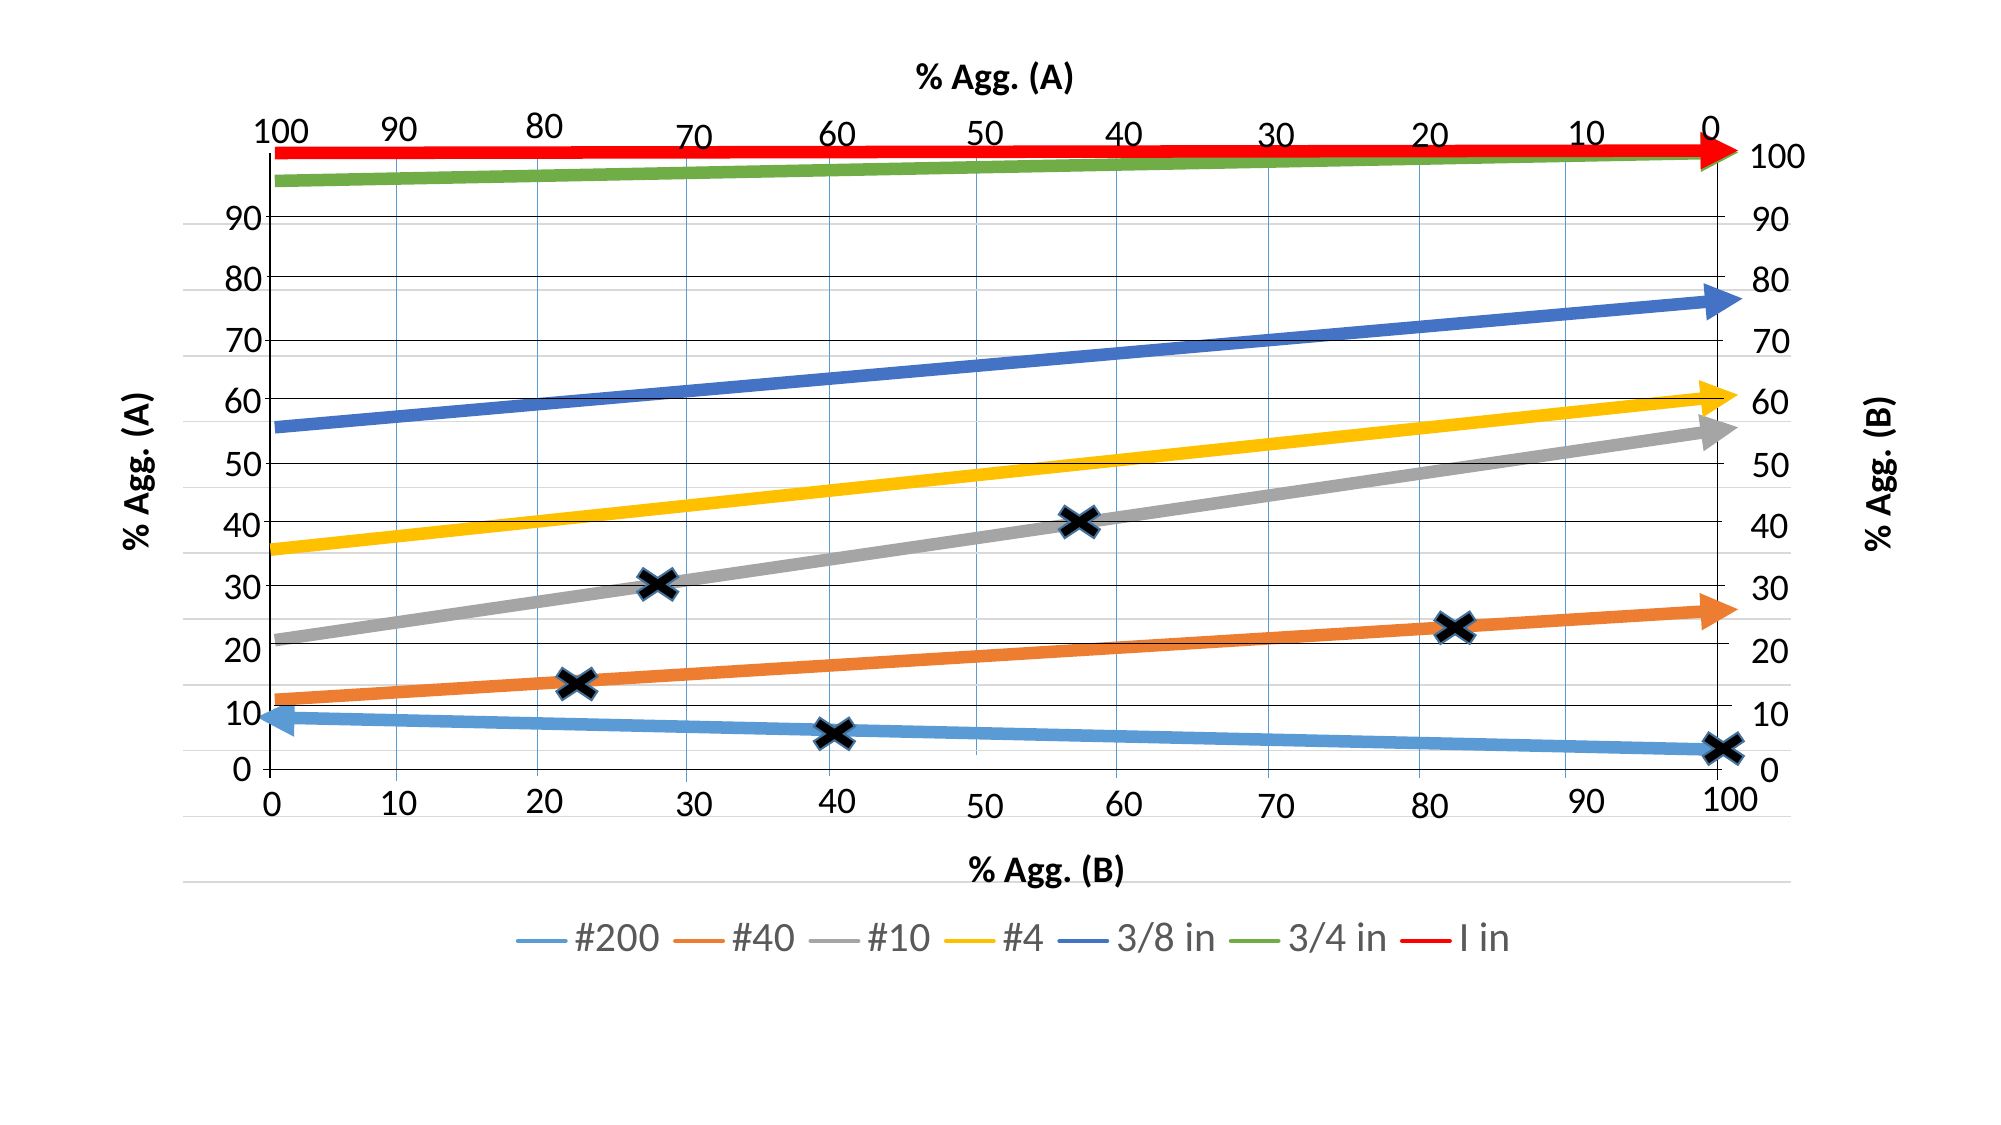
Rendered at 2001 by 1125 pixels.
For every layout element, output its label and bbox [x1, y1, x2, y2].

text_box [101, 44, 1907, 977]
